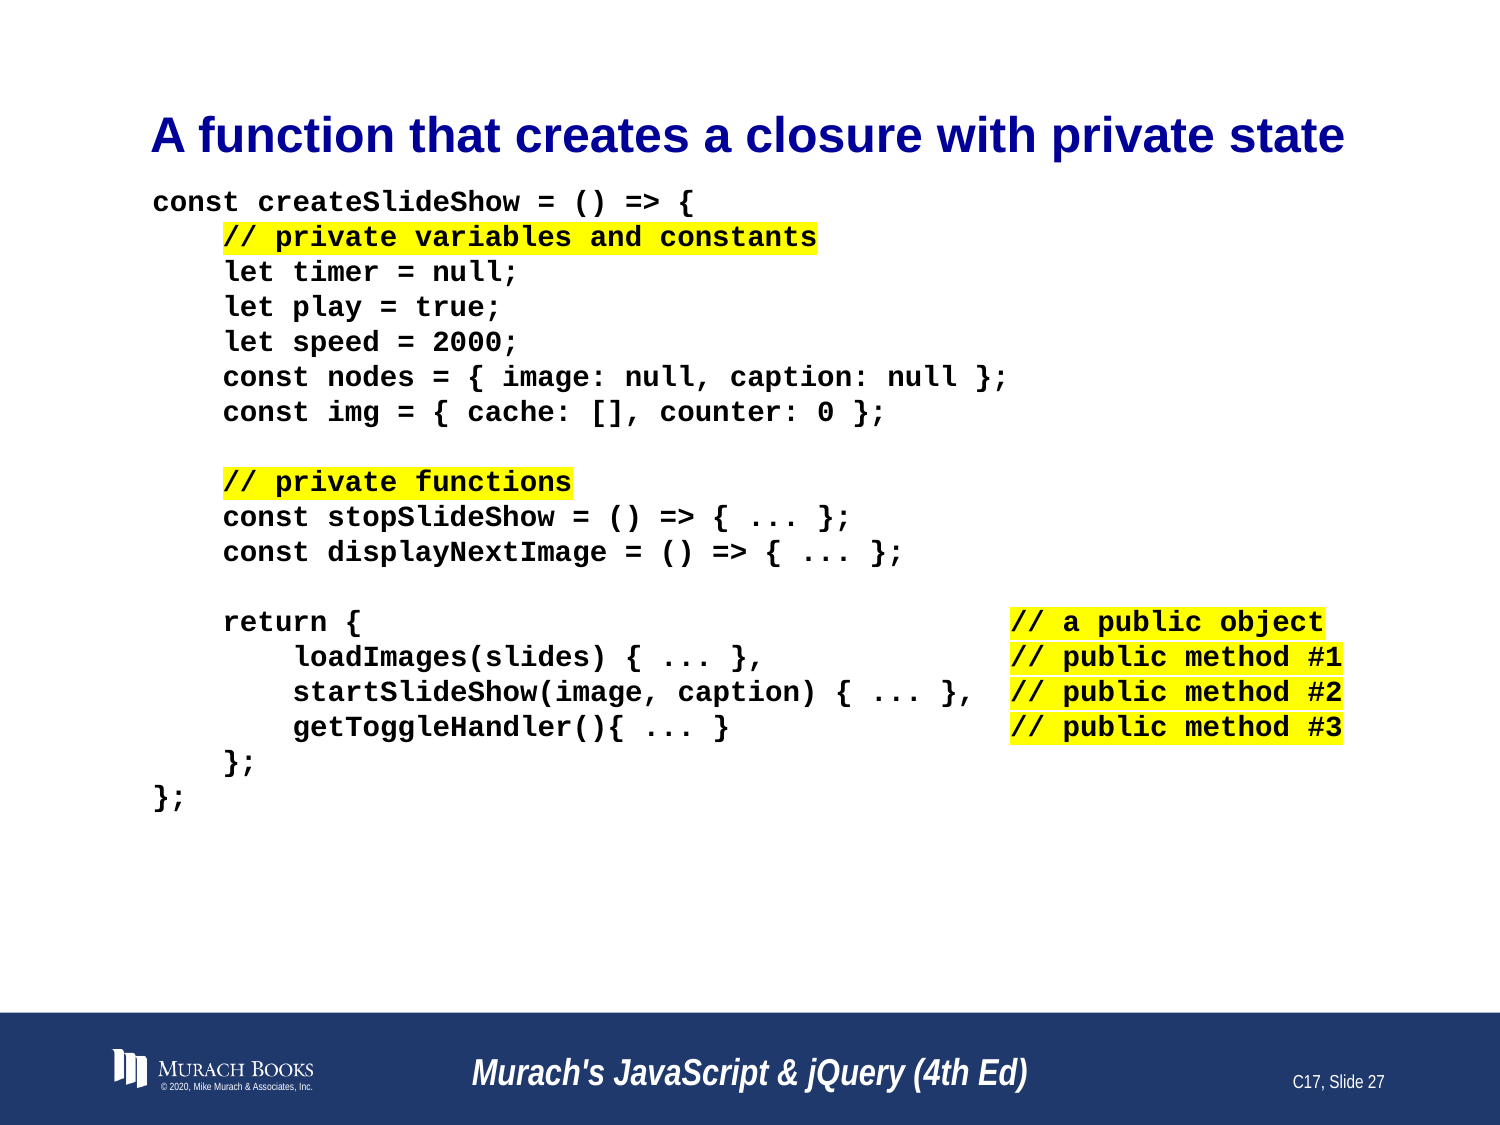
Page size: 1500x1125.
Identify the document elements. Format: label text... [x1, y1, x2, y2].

list const createSlideShow = () => { // private variables and constants let timer = null; let play = true; let speed = 2000; const nodes = { image: null, caption: null }; const img = { cache: [], counter: 0 }; // private functions const stopSlideShow = () => { ... }; const displayNextImage = () => { ... }; return { // a public object loadImages(slides) { ... }, // public method #1 startSlideShow(image, caption) { ... }, // public method #2 getToggleHandler(){ ... } // public method #3 }; }; [137, 174, 1363, 975]
title A function that creates a closure with private state [150, 102, 1350, 164]
slide_number C17, Slide 27 [1087, 1025, 1400, 1100]
footer © 2020, Mike Murach & Associates, Inc. [12, 1025, 463, 1100]
slide_number Murach's JavaScript & jQuery (4th Ed) [463, 1025, 1050, 1100]
